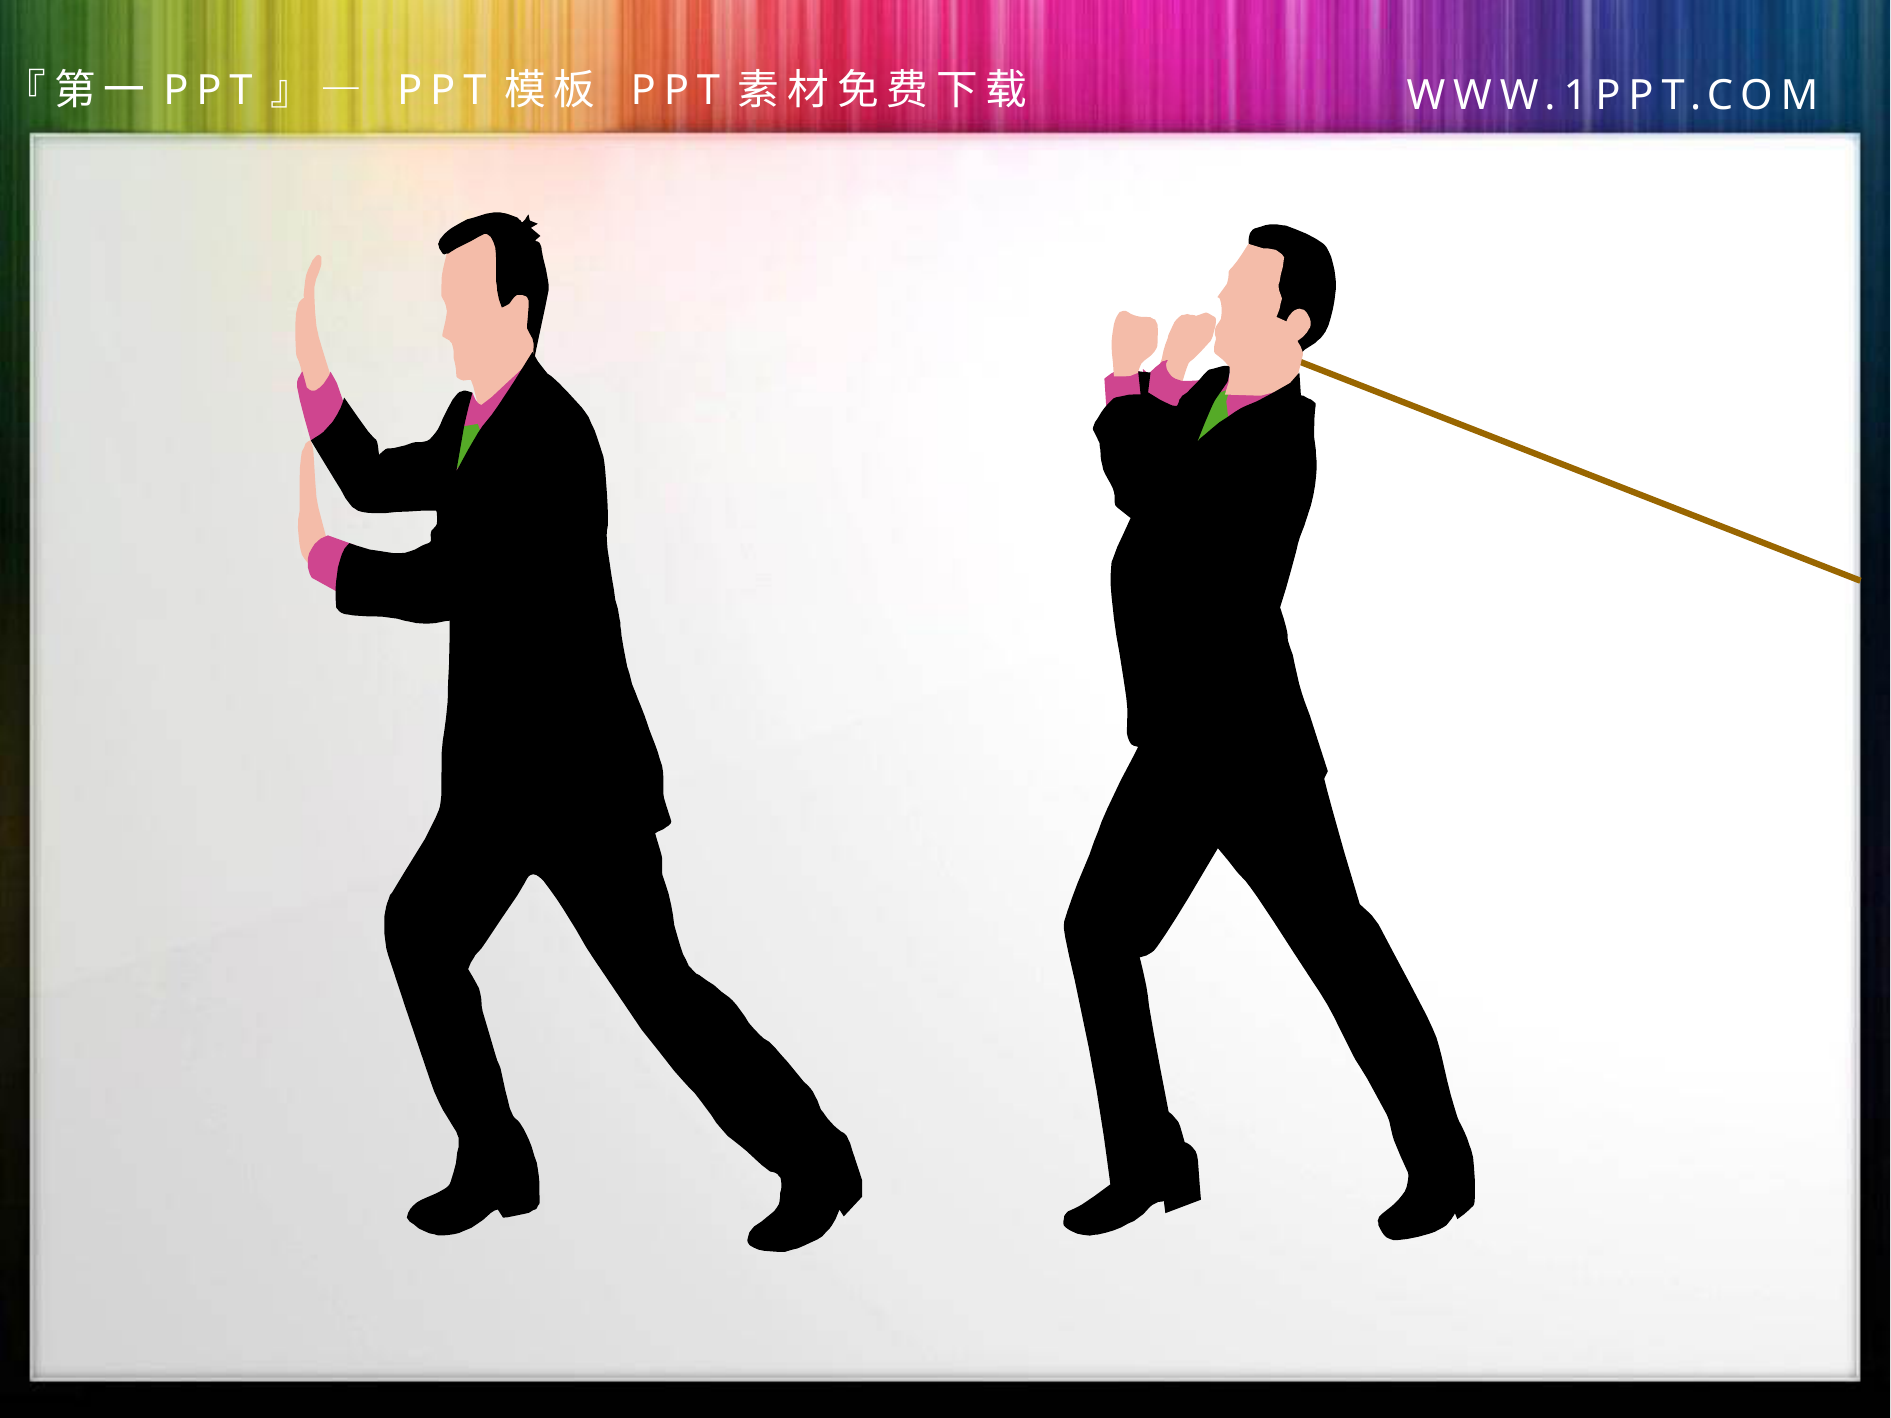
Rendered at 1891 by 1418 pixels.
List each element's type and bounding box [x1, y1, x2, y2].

text_box [295, 212, 863, 1253]
text_box [1063, 224, 1861, 1241]
picture [0, 0, 1891, 1418]
